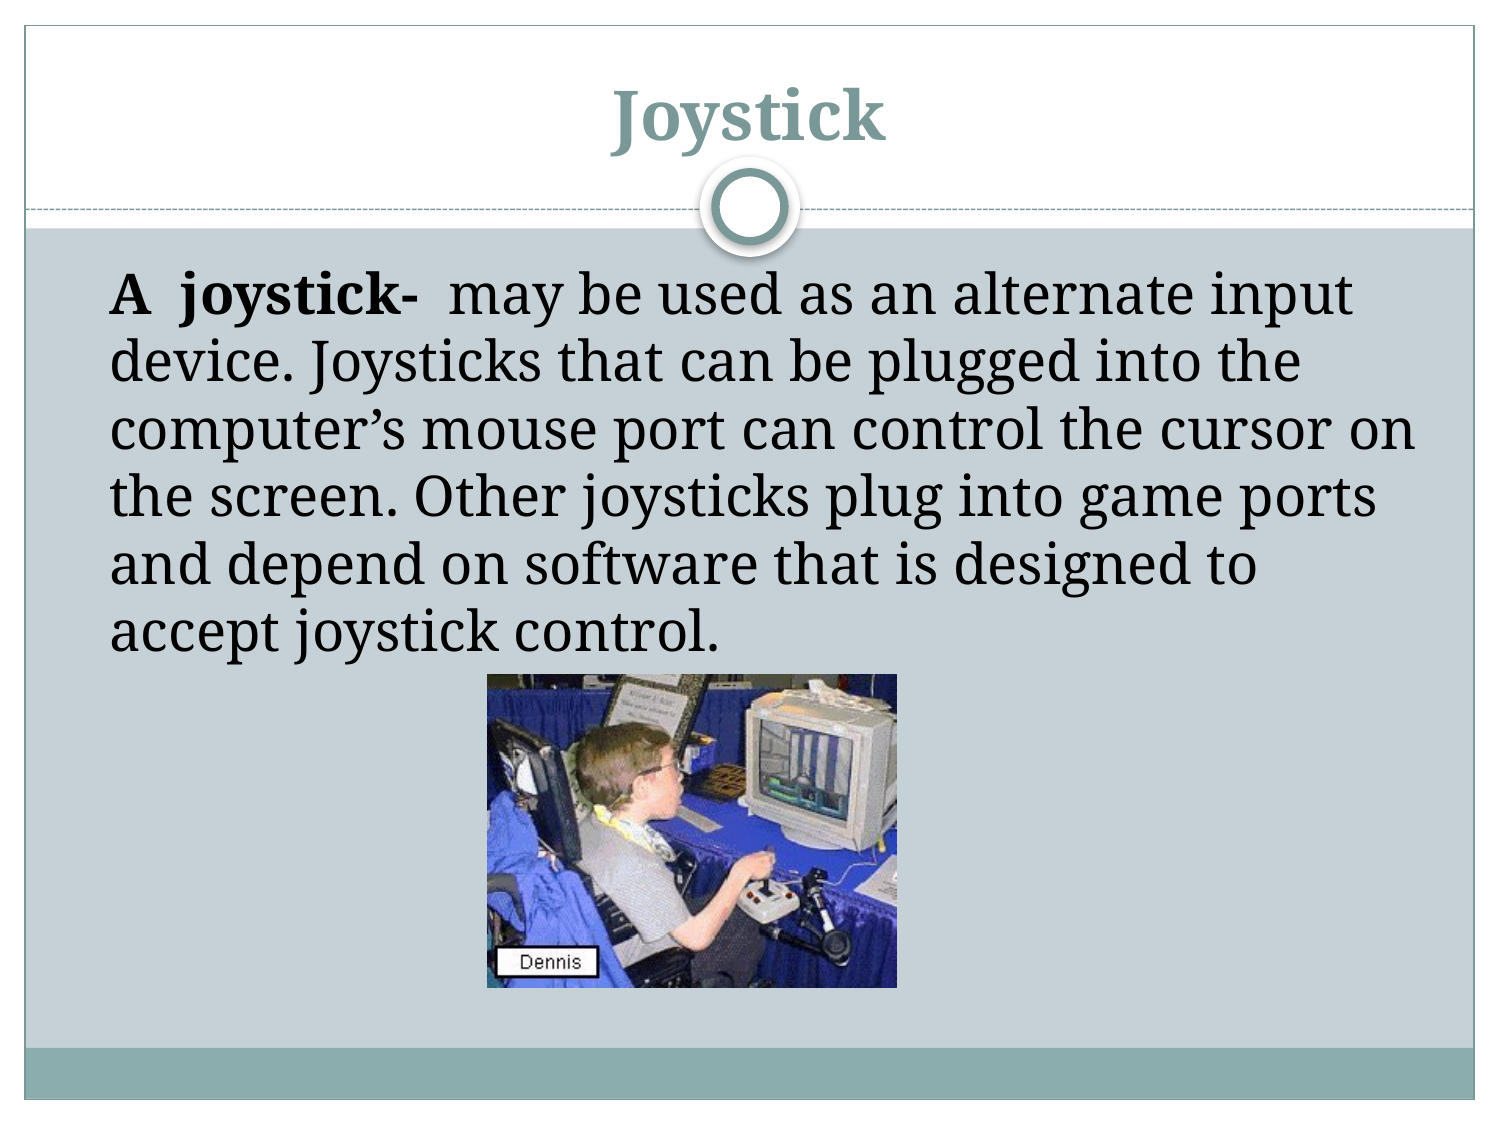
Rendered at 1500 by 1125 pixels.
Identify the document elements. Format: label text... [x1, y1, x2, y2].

picture [487, 674, 898, 988]
title Joystick [49, 37, 1450, 162]
list A joystick- may be used as an alternate input device. Joysticks that can be plugged into the computer’s mouse port can control the cursor on the screen. Other joysticks plug into game ports and depend on software that is designed to accept joystick control. [49, 250, 1445, 1001]
